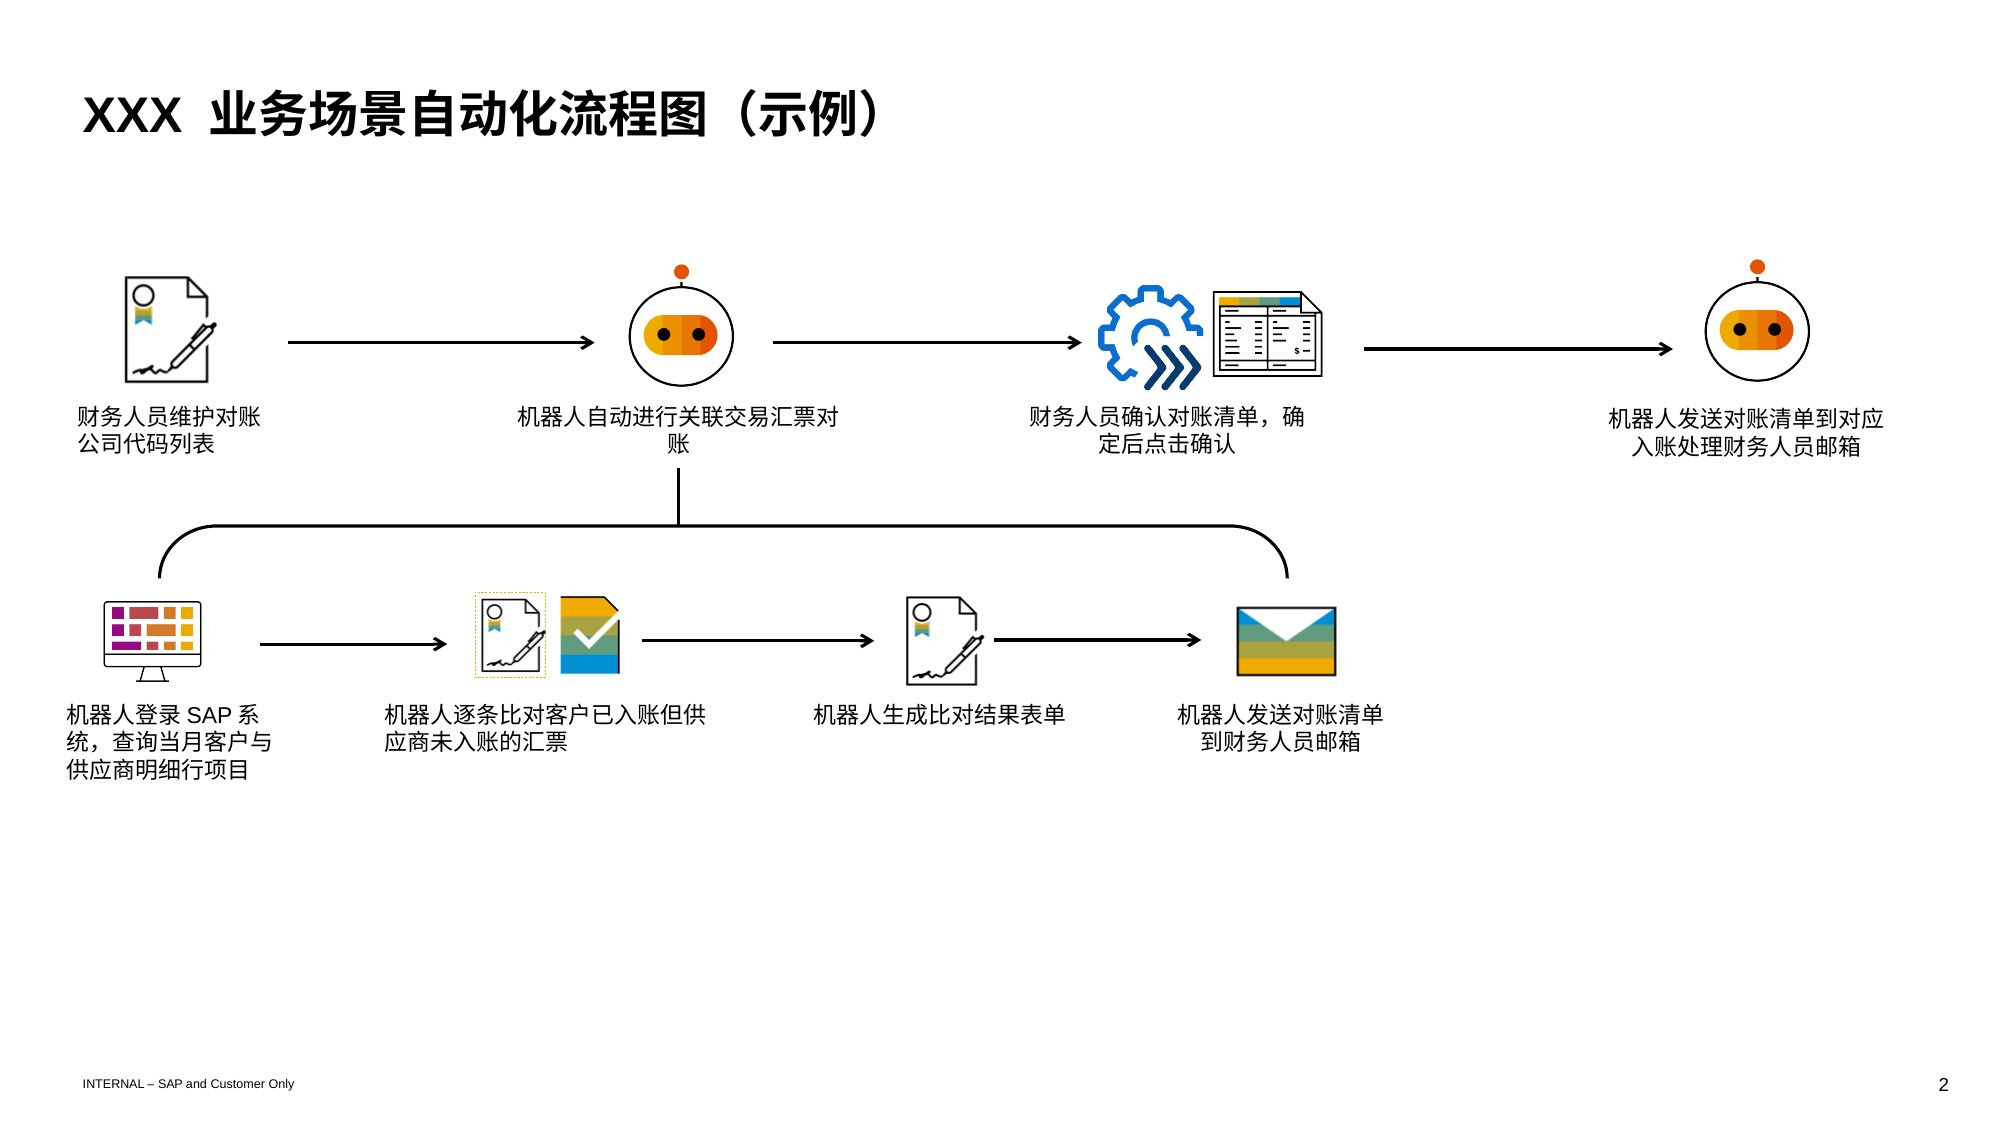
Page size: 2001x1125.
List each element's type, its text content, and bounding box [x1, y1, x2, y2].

picture [885, 580, 1010, 706]
picture [99, 586, 206, 694]
picture [1089, 270, 1331, 399]
picture [1221, 576, 1352, 707]
text_box 机器人发送对账清单到财务人员邮箱 [1156, 693, 1407, 813]
picture [464, 584, 643, 689]
picture [601, 246, 759, 404]
text_box 财务人员维护对账公司代码列表 [63, 395, 285, 448]
text_box 财务人员确认对账清单，确定后点击确认 [1005, 395, 1329, 460]
text_box 机器人发送对账清单到对应入账处理财务人员邮箱 [1585, 397, 1909, 462]
text_box 机器人生成比对结果表单 [798, 693, 1082, 813]
text_box 机器人自动进行关联交易汇票对账 [501, 395, 857, 496]
title XXX 业务场景自动化流程图（示例） [82, 82, 1918, 144]
picture [100, 258, 247, 406]
picture [1677, 242, 1835, 400]
text_box 机器人逐条比对客户已入账但供应商未入账的汇票 [369, 693, 725, 809]
text_box [158, 525, 1288, 579]
text_box 机器人登录SAP系统，查询当月客户与供应商明细行项目 [51, 693, 296, 809]
